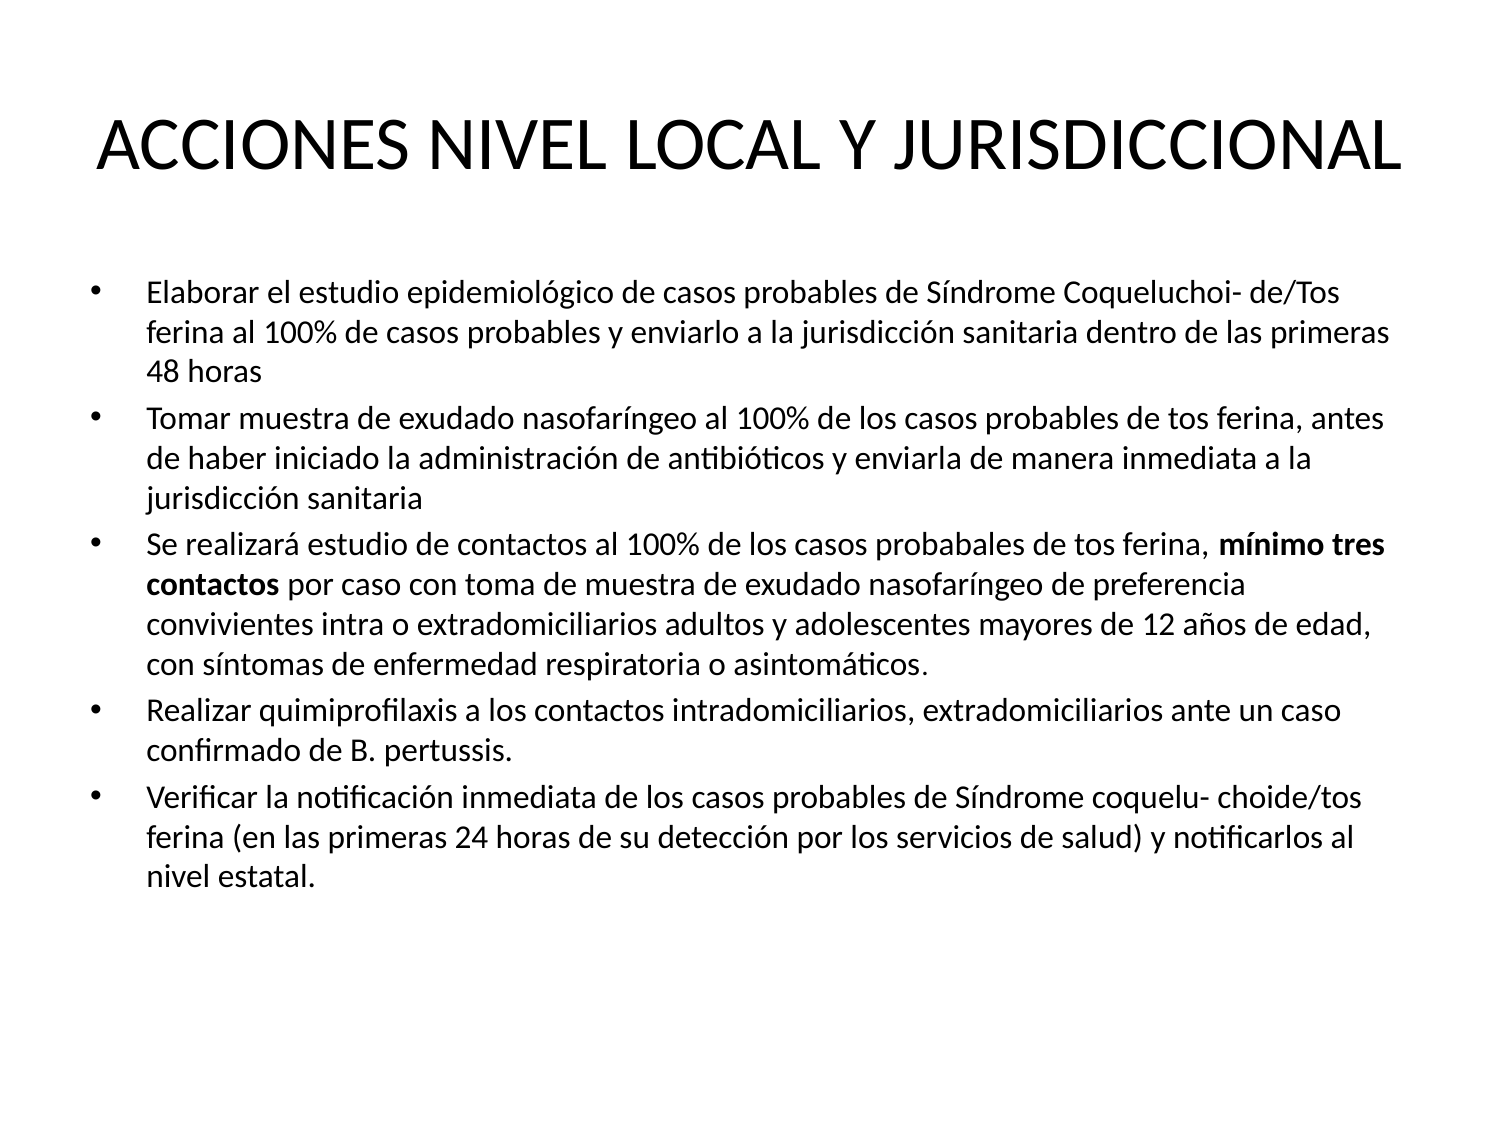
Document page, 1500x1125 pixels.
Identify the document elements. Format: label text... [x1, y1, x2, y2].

title ACCIONES NIVEL LOCAL Y JURISDICCIONAL [75, 45, 1425, 233]
list Elaborar el estudio epidemiológico de casos probables de Síndrome Coqueluchoi- de/Tos ferina al 100% de casos probables y enviarlo a la jurisdicción sanitaria dentro de las primeras 48 horas Tomar muestra de exudado nasofaríngeo al 100% de los casos probables de tos ferina, antes de haber iniciado la administración de antibióticos y enviarla de manera inmediata a la jurisdicción sanitaria Se realizará estudio de contactos al 100% de los casos probabales de tos ferina, mínimo tres contactos por caso con toma de muestra de exudado nasofaríngeo de preferencia convivientes intra o extradomiciliarios adultos y adolescentes mayores de 12 años de edad, con síntomas de enfermedad respiratoria o asintomáticos. Realizar quimiprofilaxis a los contactos intradomiciliarios, extradomiciliarios ante un caso confirmado de B. pertussis. Verificar la notificación inmediata de los casos probables de Síndrome coquelu- choide/tos ferina (en las primeras 24 horas de su detección por los servicios de salud) y notificarlos al nivel estatal. [75, 262, 1425, 1005]
